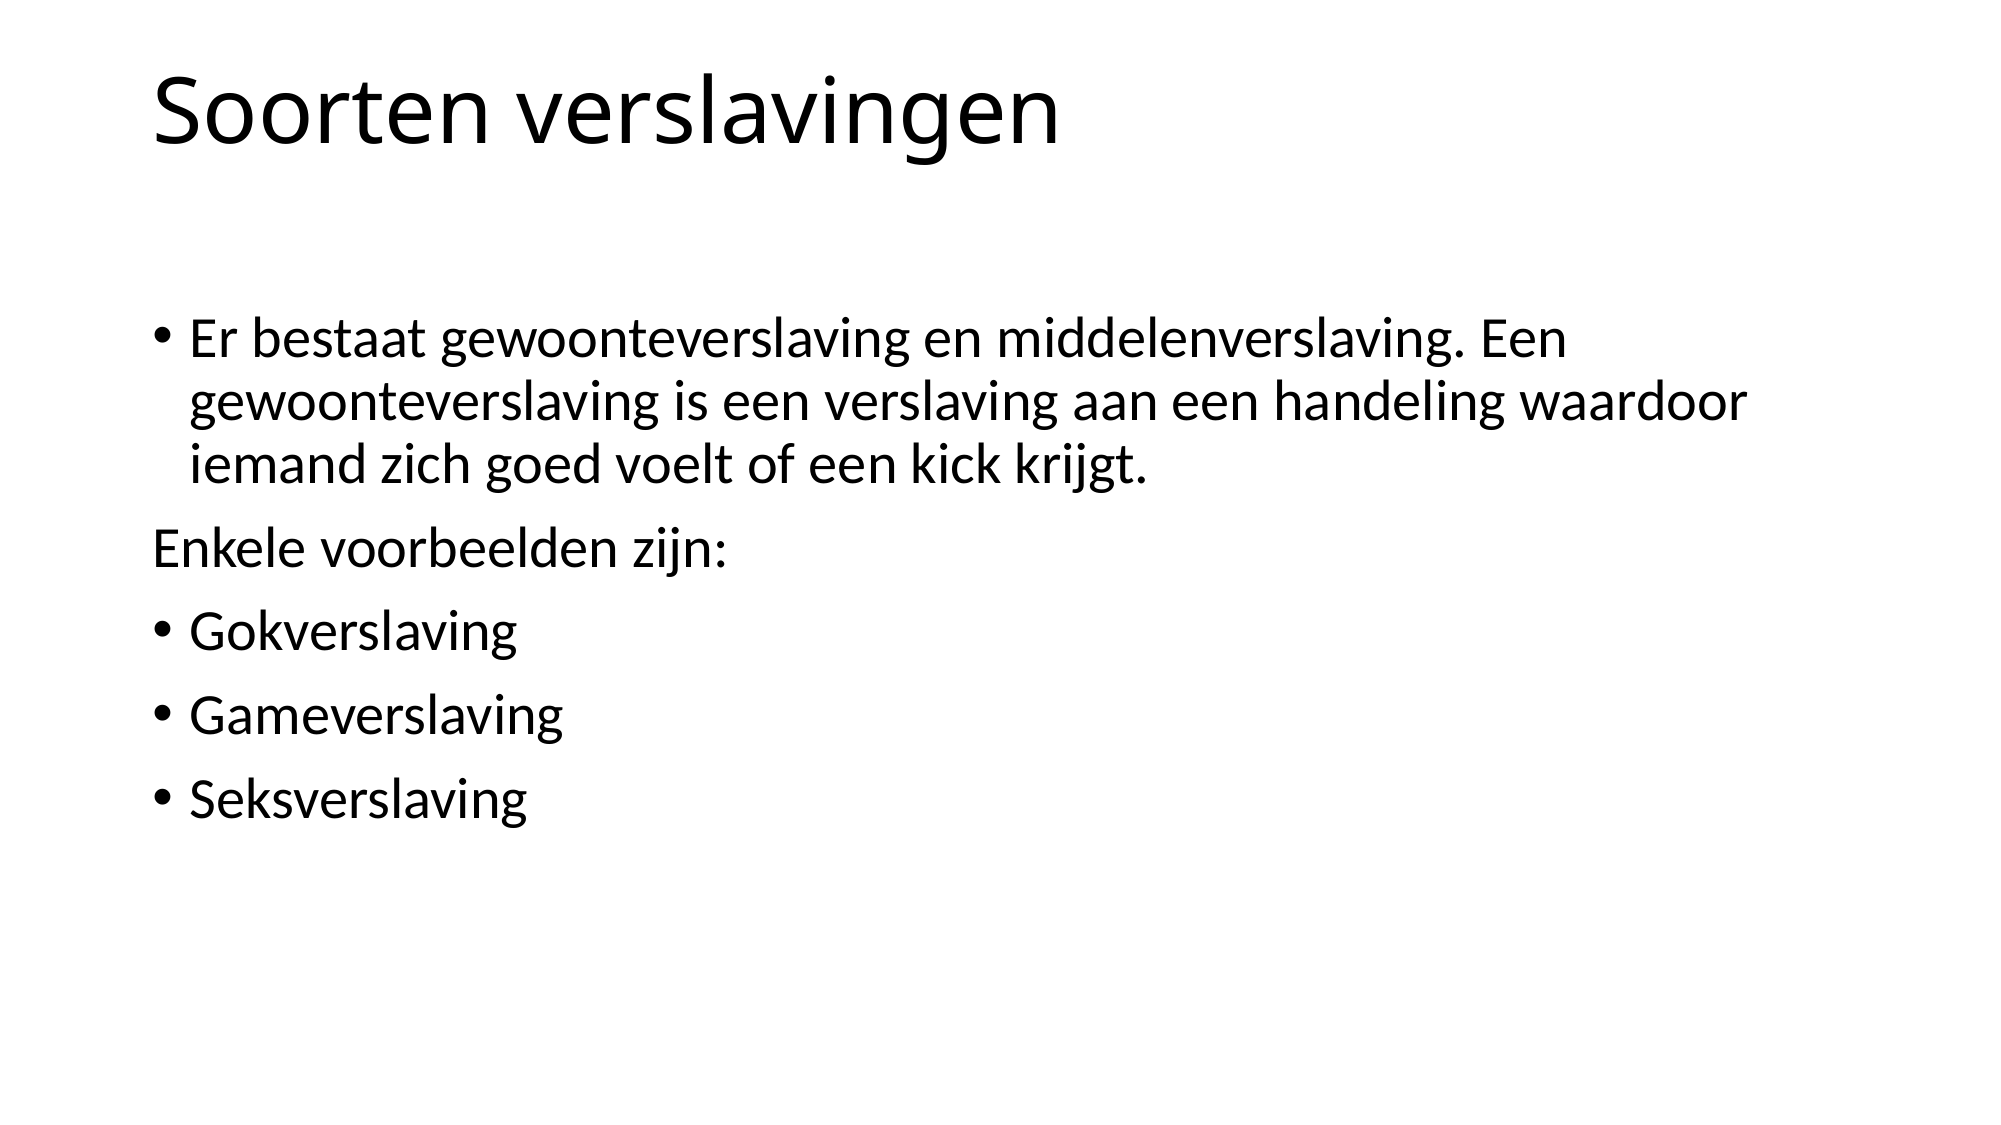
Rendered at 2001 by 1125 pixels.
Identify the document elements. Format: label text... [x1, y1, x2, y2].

title Soorten verslavingen [137, 59, 1863, 278]
list Er bestaat gewoonteverslaving en middelenverslaving. Een gewoonteverslaving is een verslaving aan een handeling waardoor iemand zich goed voelt of een kick krijgt. Enkele voorbeelden zijn: Gokverslaving Gameverslaving Seksverslaving [137, 299, 1863, 1014]
